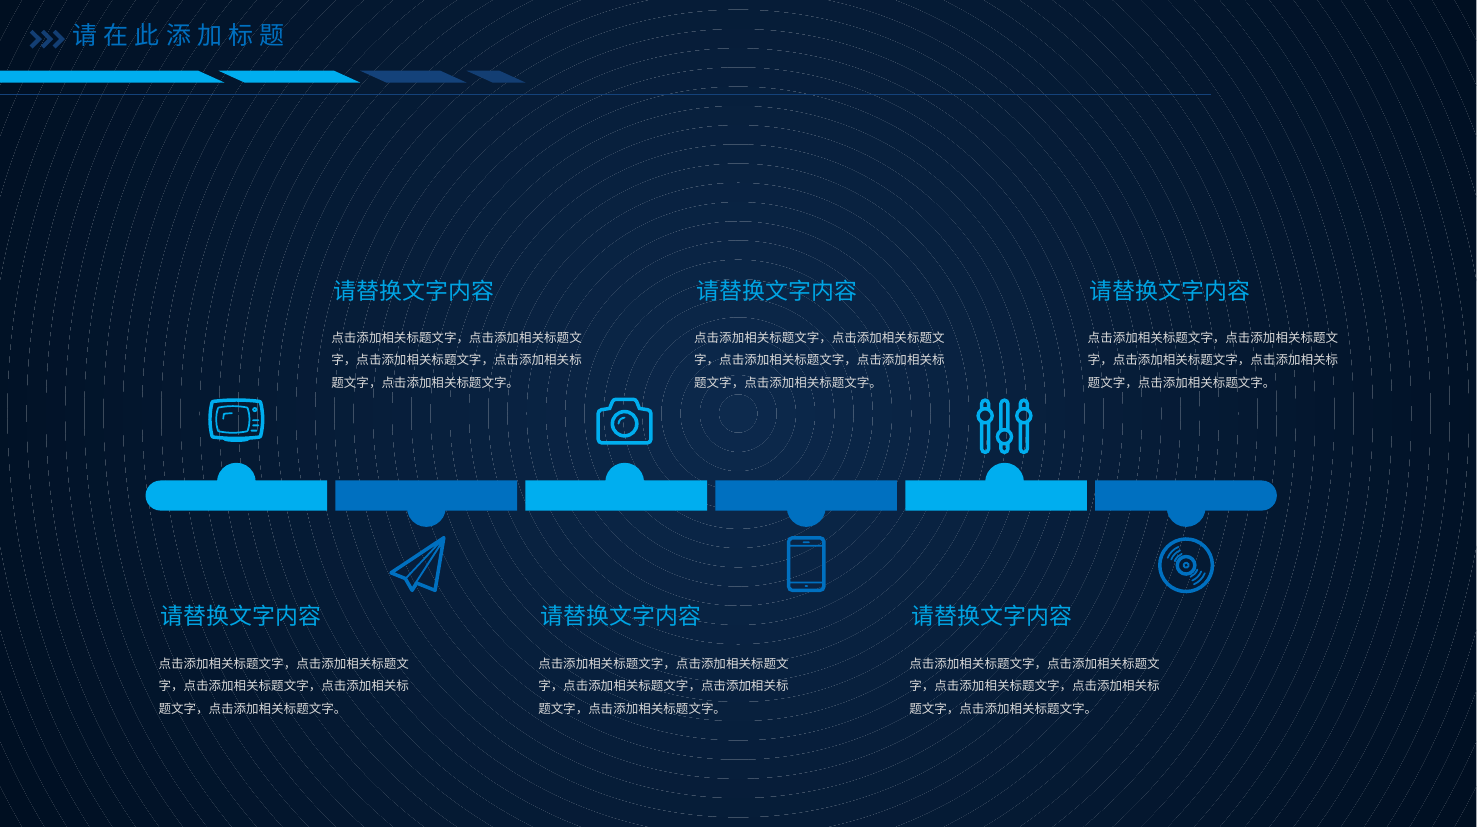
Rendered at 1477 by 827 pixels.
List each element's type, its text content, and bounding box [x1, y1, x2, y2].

text_box 点击添加相关标题文字，点击添加相关标题文字，点击添加相关标题文字，点击添加相关标题文字，点击添加相关标题文字。 [898, 642, 1171, 721]
text_box 请替换文字内容 [150, 596, 333, 635]
text_box [359, 69, 467, 84]
text_box 点击添加相关标题文字，点击添加相关标题文字，点击添加相关标题文字，点击添加相关标题文字，点击添加相关标题文字。 [527, 642, 799, 721]
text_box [715, 480, 898, 527]
text_box 点击添加相关标题文字，点击添加相关标题文字，点击添加相关标题文字，点击添加相关标题文字，点击添加相关标题文字。 [1077, 317, 1349, 396]
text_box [596, 397, 653, 445]
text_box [905, 462, 1088, 511]
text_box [525, 462, 708, 511]
text_box [466, 69, 527, 84]
text_box 请替换文字内容 [1079, 270, 1262, 309]
text_box 点击添加相关标题文字，点击添加相关标题文字，点击添加相关标题文字，点击添加相关标题文字，点击添加相关标题文字。 [148, 642, 420, 721]
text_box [29, 29, 65, 49]
text_box 请替换文字内容 [901, 596, 1084, 635]
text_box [976, 398, 1033, 455]
text_box [218, 69, 361, 84]
text_box [0, 69, 225, 84]
text_box [389, 536, 446, 593]
text_box 点击添加相关标题文字，点击添加相关标题文字，点击添加相关标题文字，点击添加相关标题文字，点击添加相关标题文字。 [683, 317, 955, 396]
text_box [1095, 480, 1277, 527]
text_box 请在此添加标题 [57, 11, 300, 57]
text_box 请替换文字内容 [529, 596, 712, 635]
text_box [145, 462, 328, 511]
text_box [1157, 537, 1215, 594]
text_box 请替换文字内容 [685, 270, 868, 309]
text_box 点击添加相关标题文字，点击添加相关标题文字，点击添加相关标题文字，点击添加相关标题文字，点击添加相关标题文字。 [320, 317, 592, 396]
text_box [786, 536, 826, 593]
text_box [335, 480, 518, 527]
text_box 请替换文字内容 [322, 270, 506, 309]
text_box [208, 398, 265, 443]
